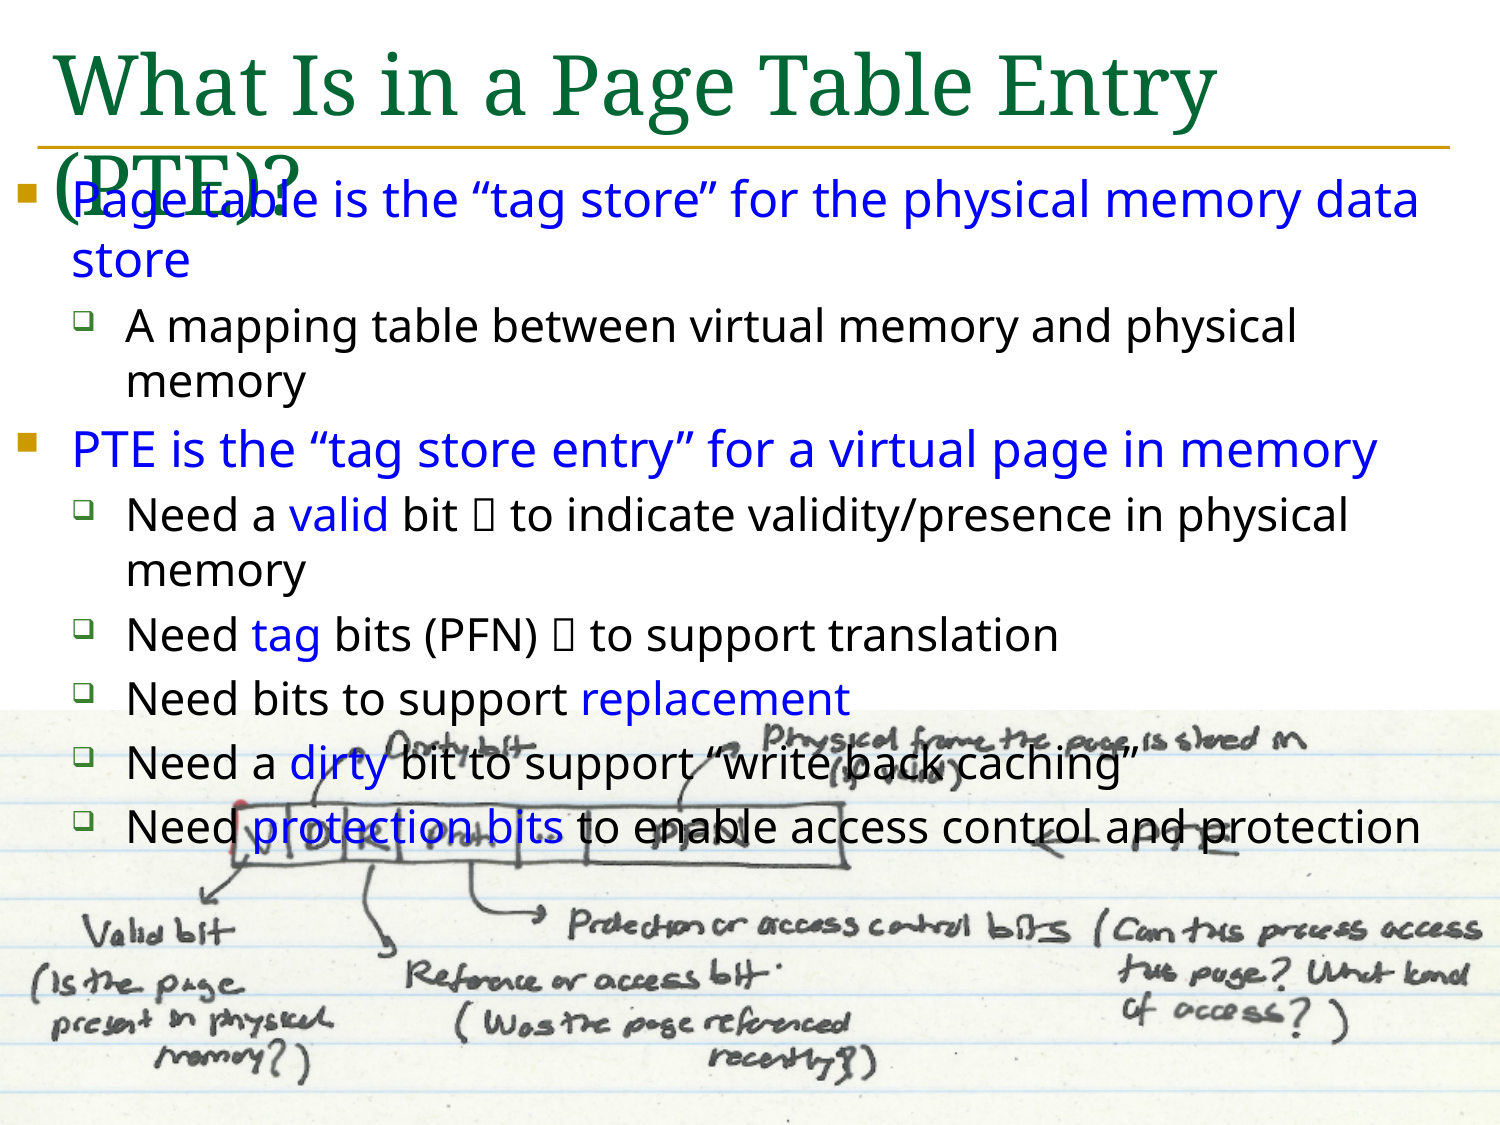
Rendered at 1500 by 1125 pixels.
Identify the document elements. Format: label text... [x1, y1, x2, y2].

picture [0, 710, 1500, 1125]
title What Is in a Page Table Entry (PTE)? [37, 24, 1450, 160]
list Page table is the “tag store” for the physical memory data store A mapping table between virtual memory and physical memory PTE is the “tag store entry” for a virtual page in memory Need a valid bit  to indicate validity/presence in physical memory Need tag bits (PFN)  to support translation Need bits to support replacement Need a dirty bit to support “write back caching” Need protection bits to enable access control and protection [0, 160, 1500, 710]
